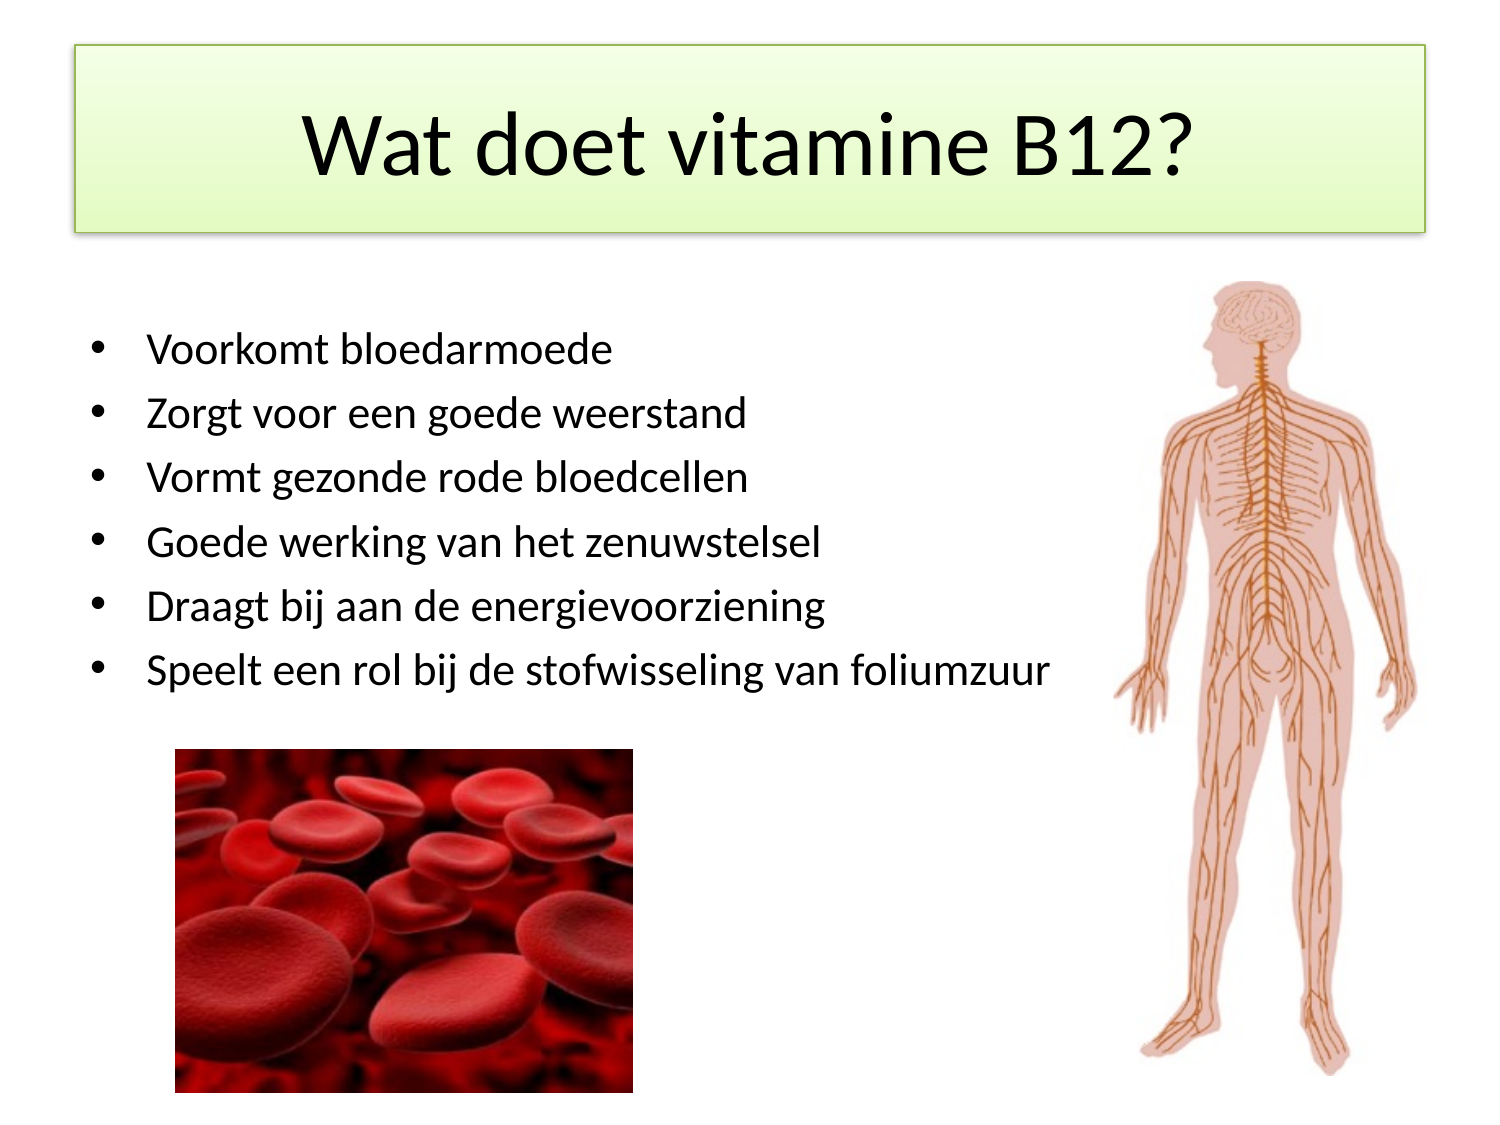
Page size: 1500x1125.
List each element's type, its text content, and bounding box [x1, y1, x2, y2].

list Voorkomt bloedarmoede Zorgt voor een goede weerstand Vormt gezonde rode bloedcellen Goede werking van het zenuwstelsel Draagt bij aan de energievoorziening Speelt een rol bij de stofwisseling van foliumzuur [75, 262, 1425, 1005]
picture [1112, 280, 1462, 1077]
title Wat doet vitamine B12? [74, 44, 1426, 233]
picture [175, 749, 633, 1093]
